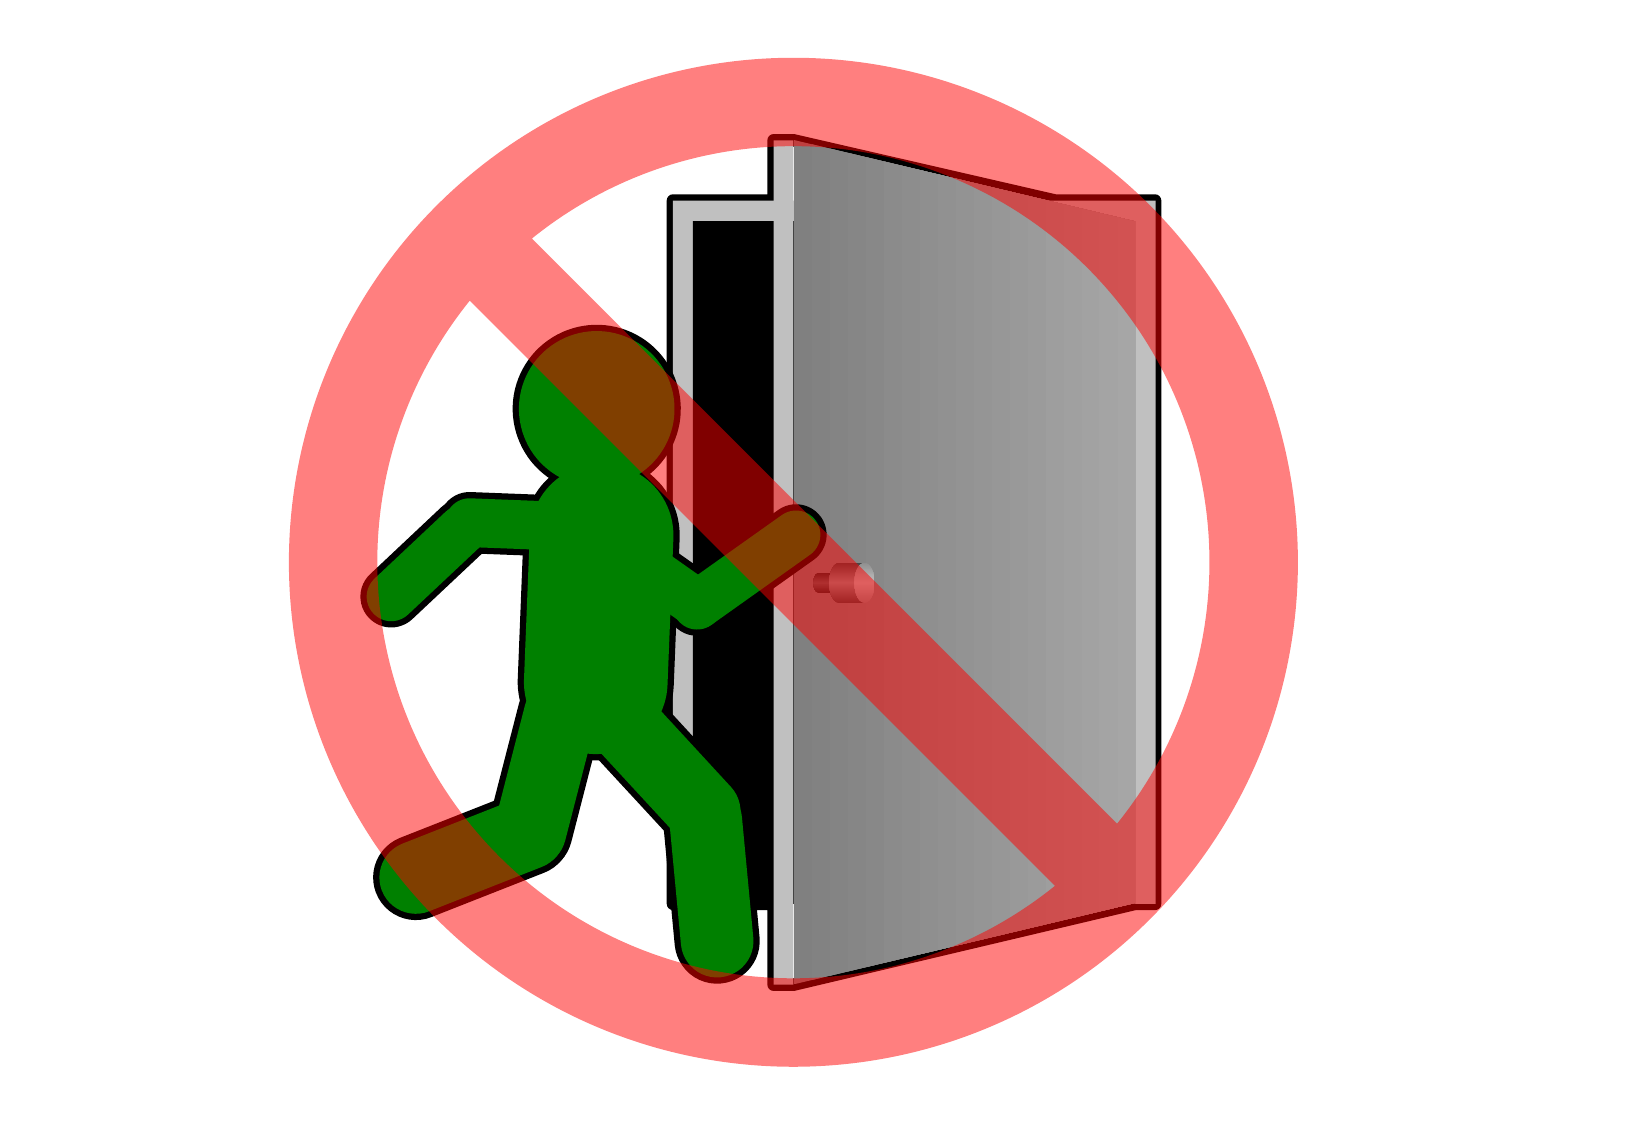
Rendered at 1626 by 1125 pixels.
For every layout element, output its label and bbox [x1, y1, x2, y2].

text_box [288, 57, 1299, 1067]
